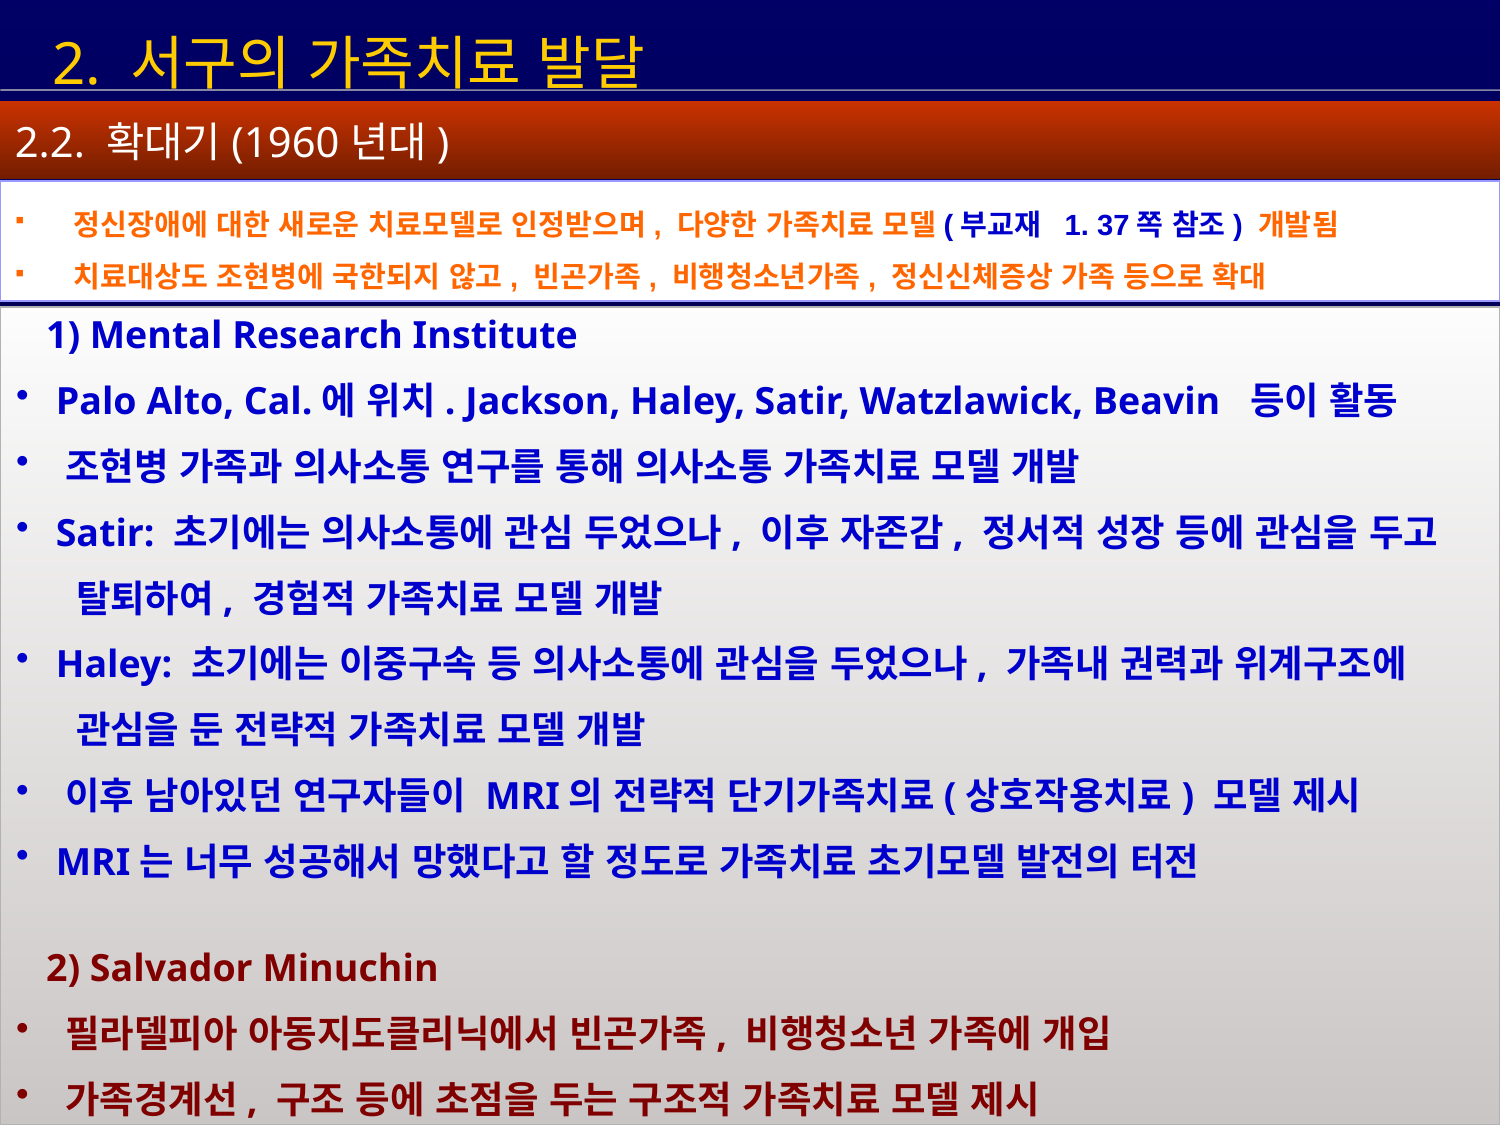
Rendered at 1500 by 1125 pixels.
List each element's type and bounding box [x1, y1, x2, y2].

text_box [0, 18, 1500, 1125]
